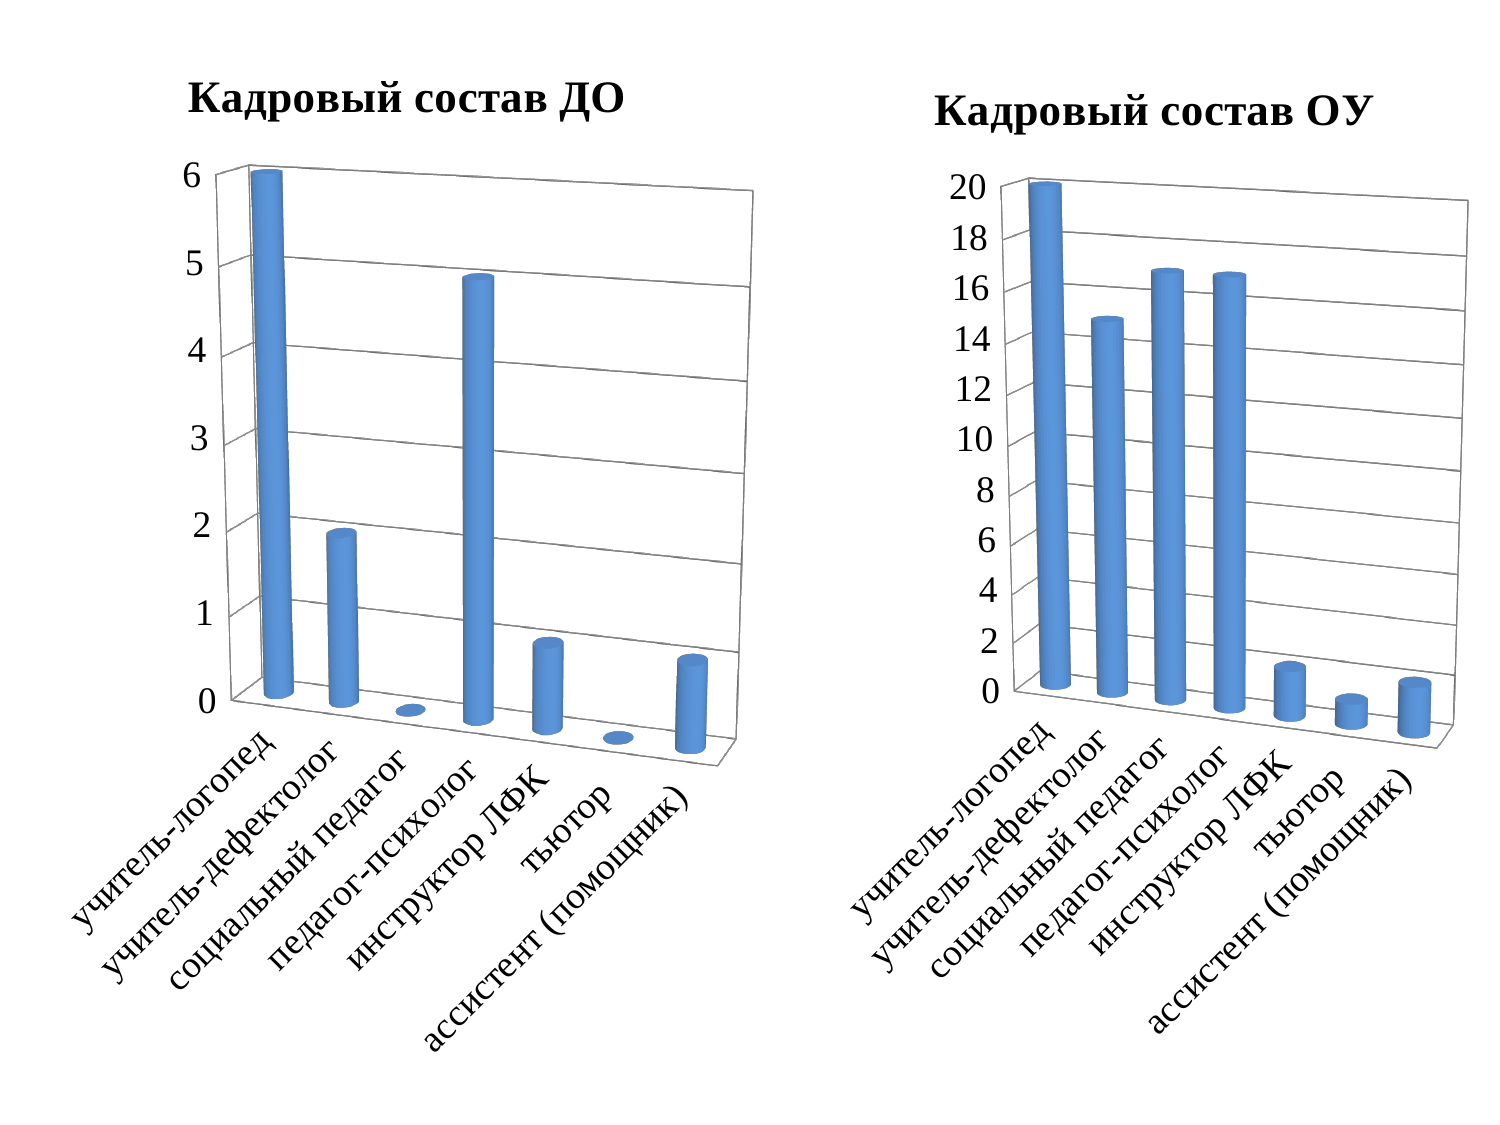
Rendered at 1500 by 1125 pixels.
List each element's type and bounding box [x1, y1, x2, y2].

chart [29, 28, 786, 1083]
chart [808, 42, 1500, 1065]
